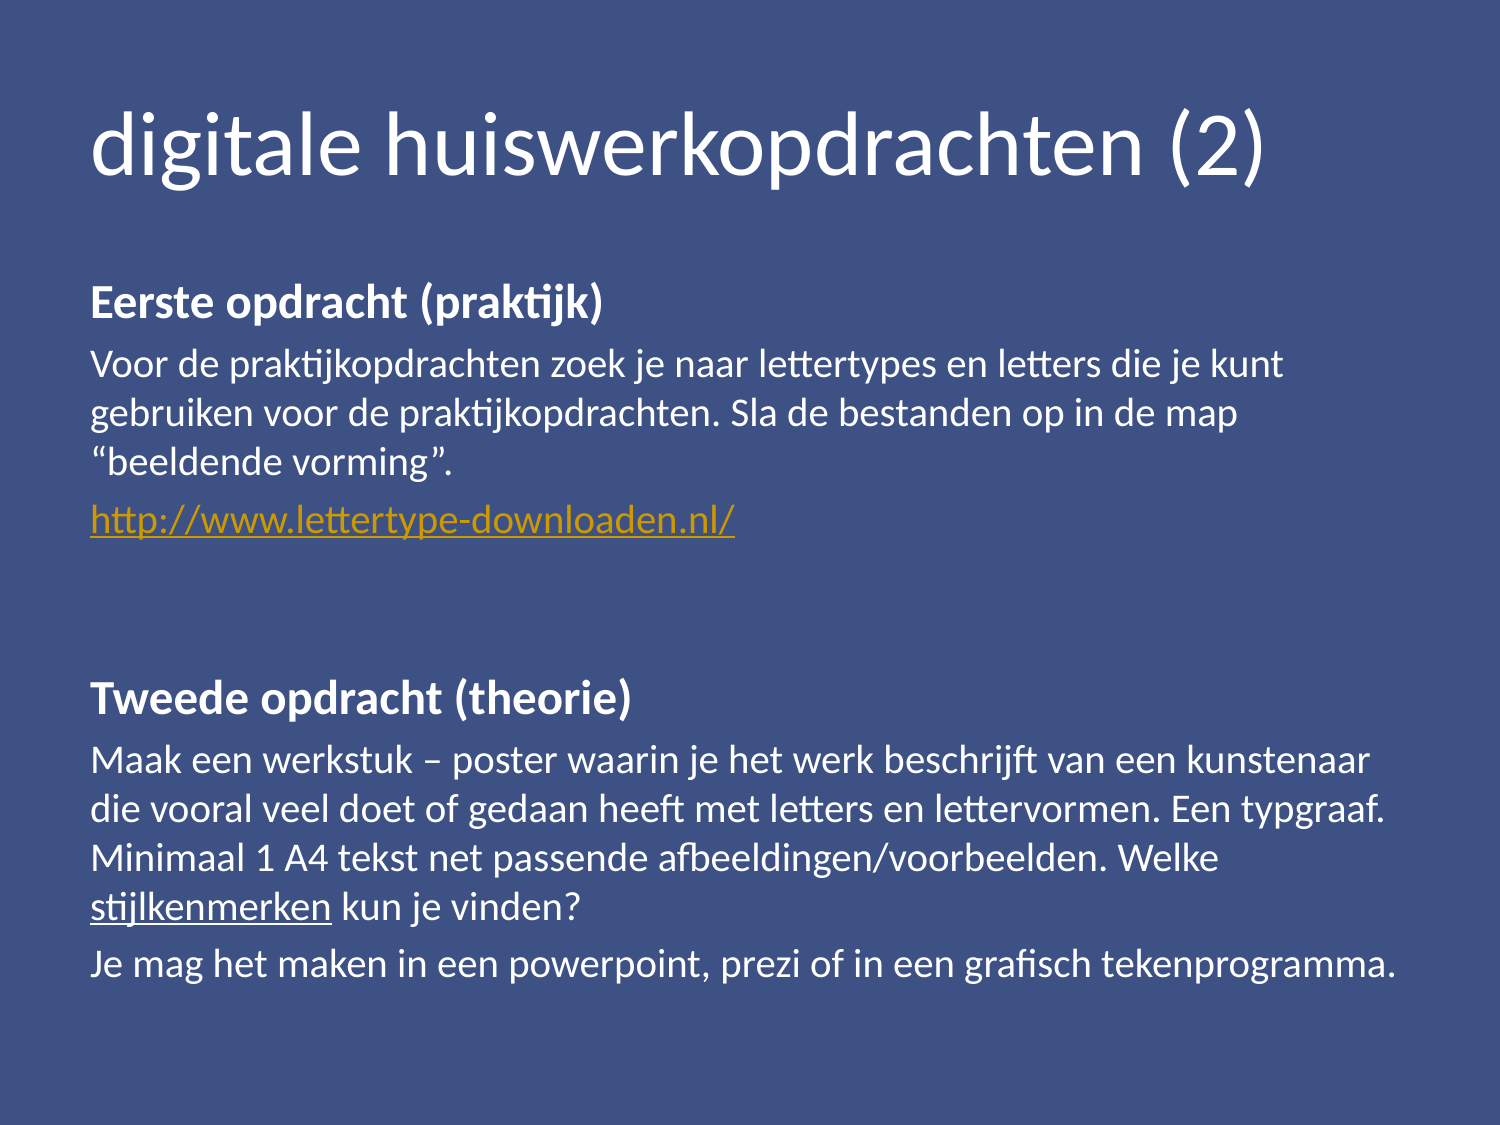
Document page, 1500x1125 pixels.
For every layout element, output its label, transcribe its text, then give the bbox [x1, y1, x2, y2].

title digitale huiswerkopdrachten (2) [75, 45, 1425, 233]
list Eerste opdracht (praktijk) Voor de praktijkopdrachten zoek je naar lettertypes en letters die je kunt gebruiken voor de praktijkopdrachten. Sla de bestanden op in de map “beeldende vorming”. http://www.lettertype-downloaden.nl/ Tweede opdracht (theorie) Maak een werkstuk – poster waarin je het werk beschrijft van een kunstenaar die vooral veel doet of gedaan heeft met letters en lettervormen. Een typgraaf. Minimaal 1 A4 tekst net passende afbeeldingen/voorbeelden. Welke stijlkenmerken kun je vinden? Je mag het maken in een powerpoint, prezi of in een grafisch tekenprogramma. [75, 262, 1425, 1005]
